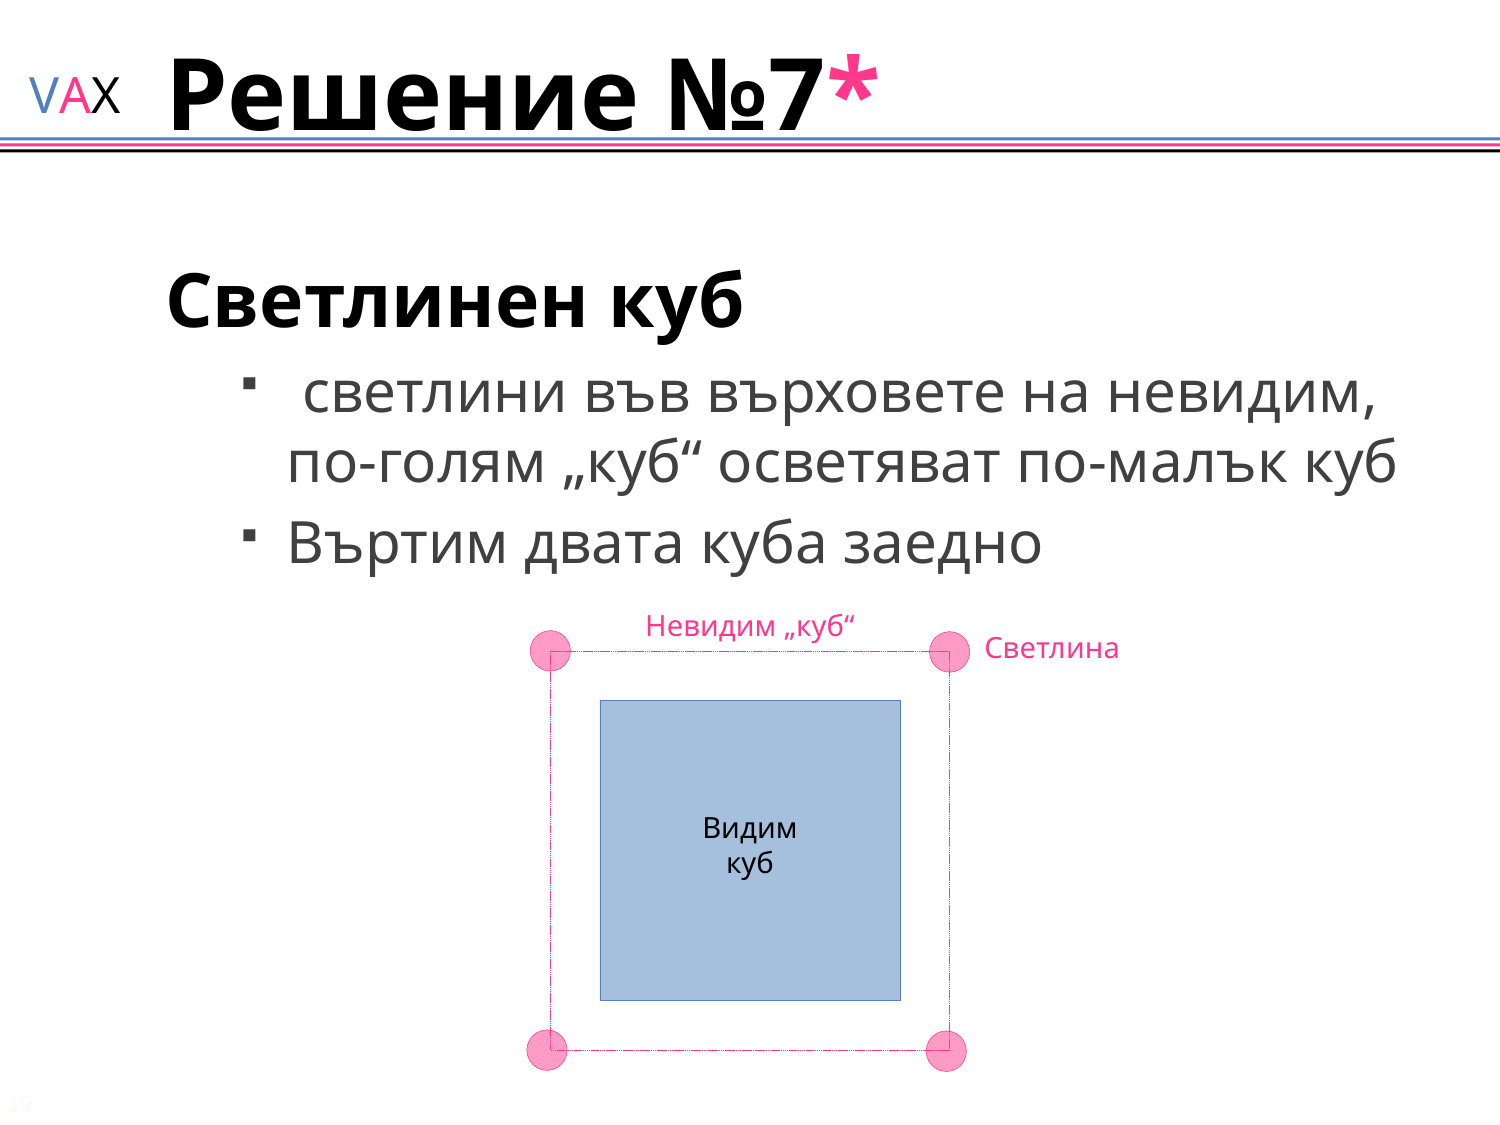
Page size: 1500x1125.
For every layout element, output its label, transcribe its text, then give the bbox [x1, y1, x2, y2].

text_box [924, 1028, 969, 1074]
title Решение №7* [0, 37, 1500, 144]
text_box [528, 628, 570, 673]
text_box Невидим „куб“ [570, 599, 930, 650]
text_box [524, 1027, 570, 1073]
text_box Светлина [969, 622, 1329, 672]
text_box [548, 649, 952, 1052]
text_box Видим куб [599, 802, 900, 887]
text_box [927, 629, 969, 675]
